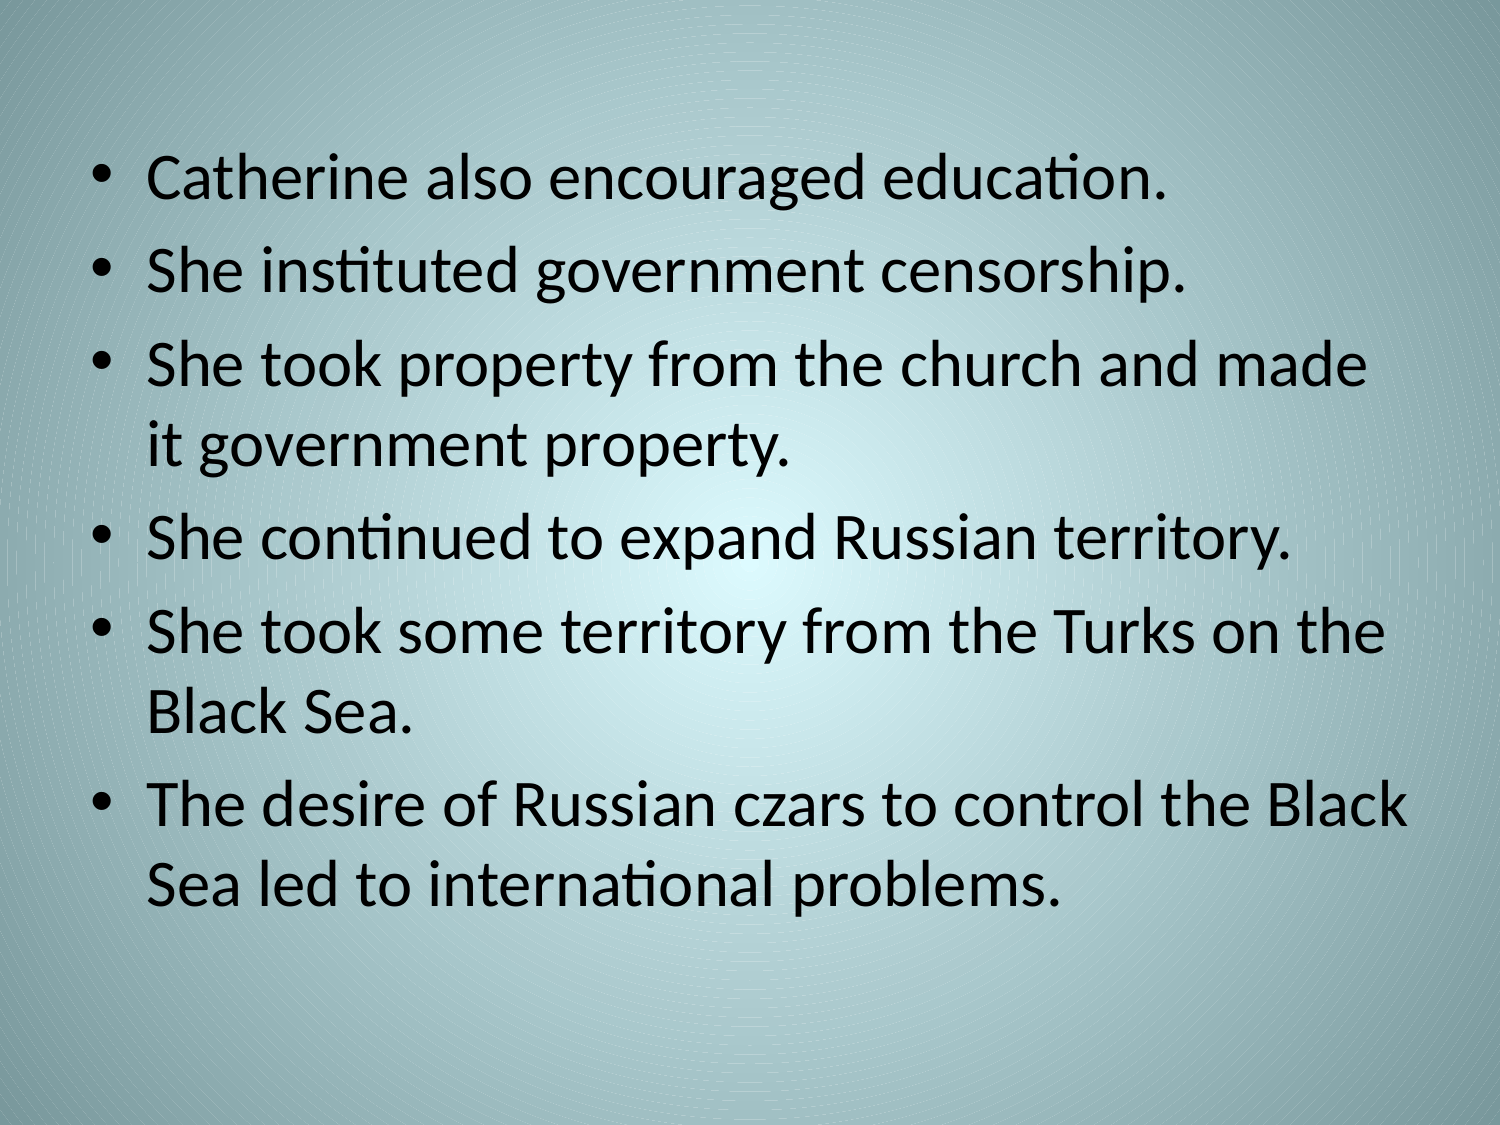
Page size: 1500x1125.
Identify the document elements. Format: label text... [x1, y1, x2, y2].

list Catherine also encouraged education. She instituted government censorship. She took property from the church and made it government property. She continued to expand Russian territory. She took some territory from the Turks on the Black Sea. The desire of Russian czars to control the Black Sea led to international problems. [75, 125, 1425, 1005]
